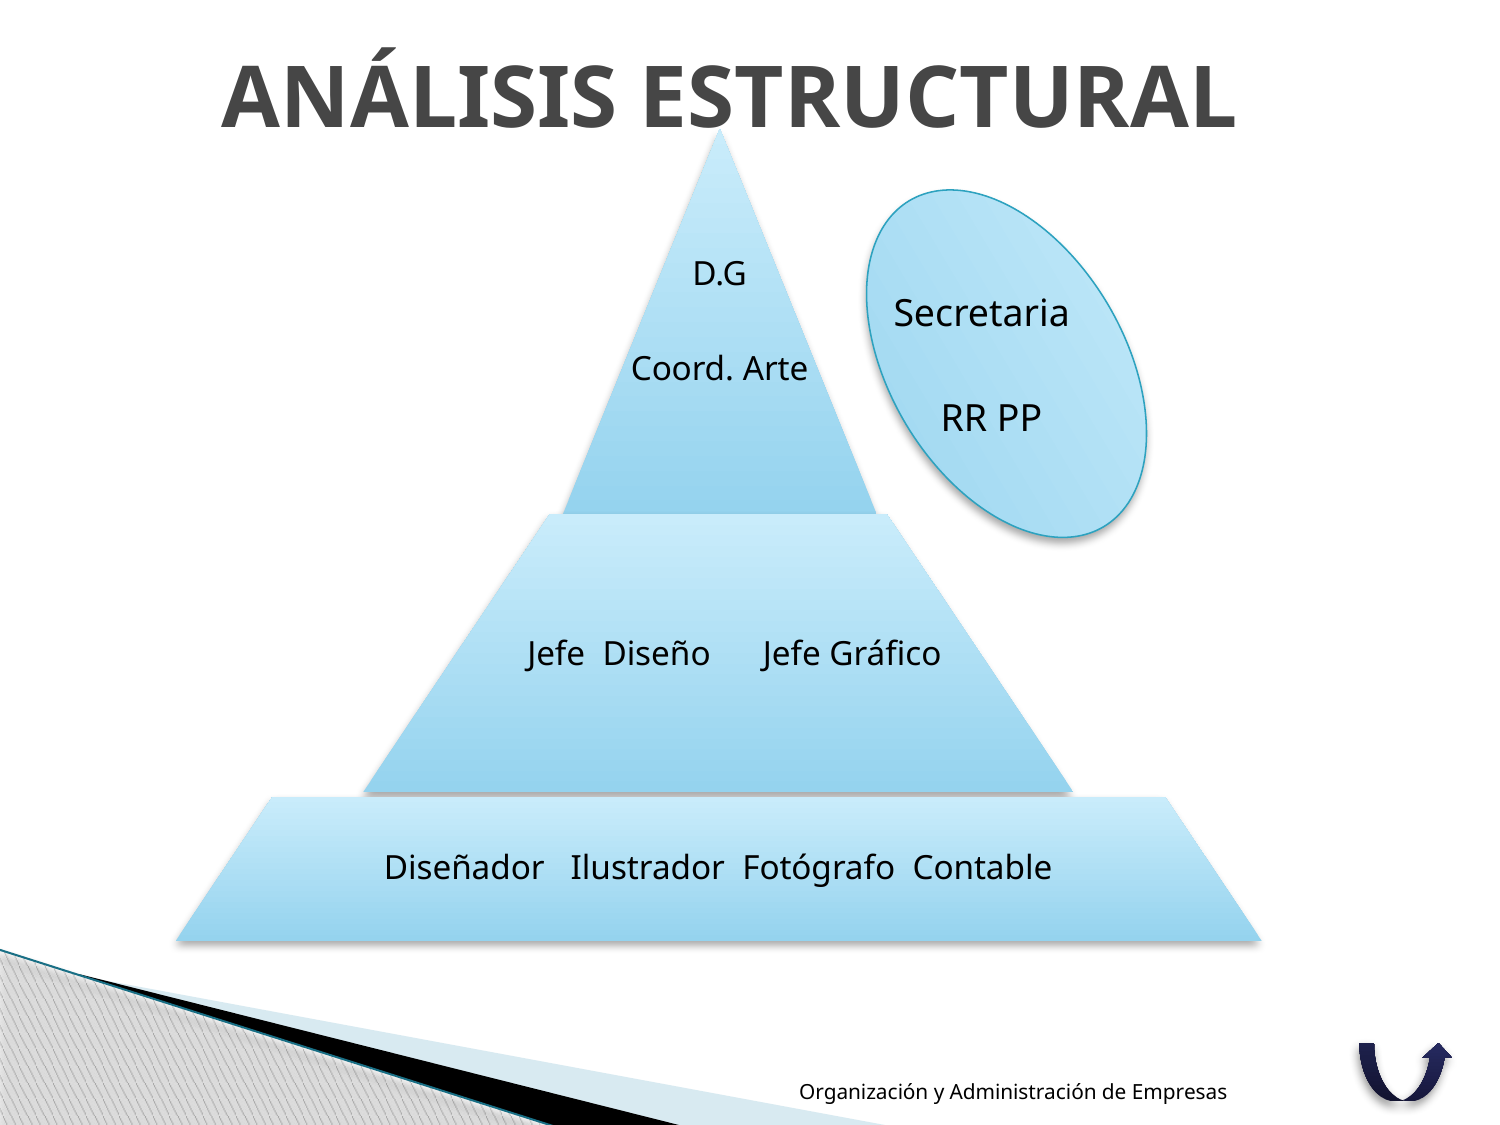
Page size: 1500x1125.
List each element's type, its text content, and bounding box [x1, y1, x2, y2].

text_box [175, 796, 1262, 942]
text_box Secretaria [883, 281, 1102, 341]
text_box RR PP [925, 386, 1102, 447]
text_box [562, 128, 878, 513]
title ANÁLISIS ESTRUCTURAL [35, 0, 1425, 188]
text_box [1359, 1042, 1452, 1102]
text_box [883, 189, 1094, 281]
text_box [363, 513, 1074, 794]
text_box [883, 293, 1148, 537]
footer Organización y Administración de Empresas [718, 1051, 1243, 1112]
